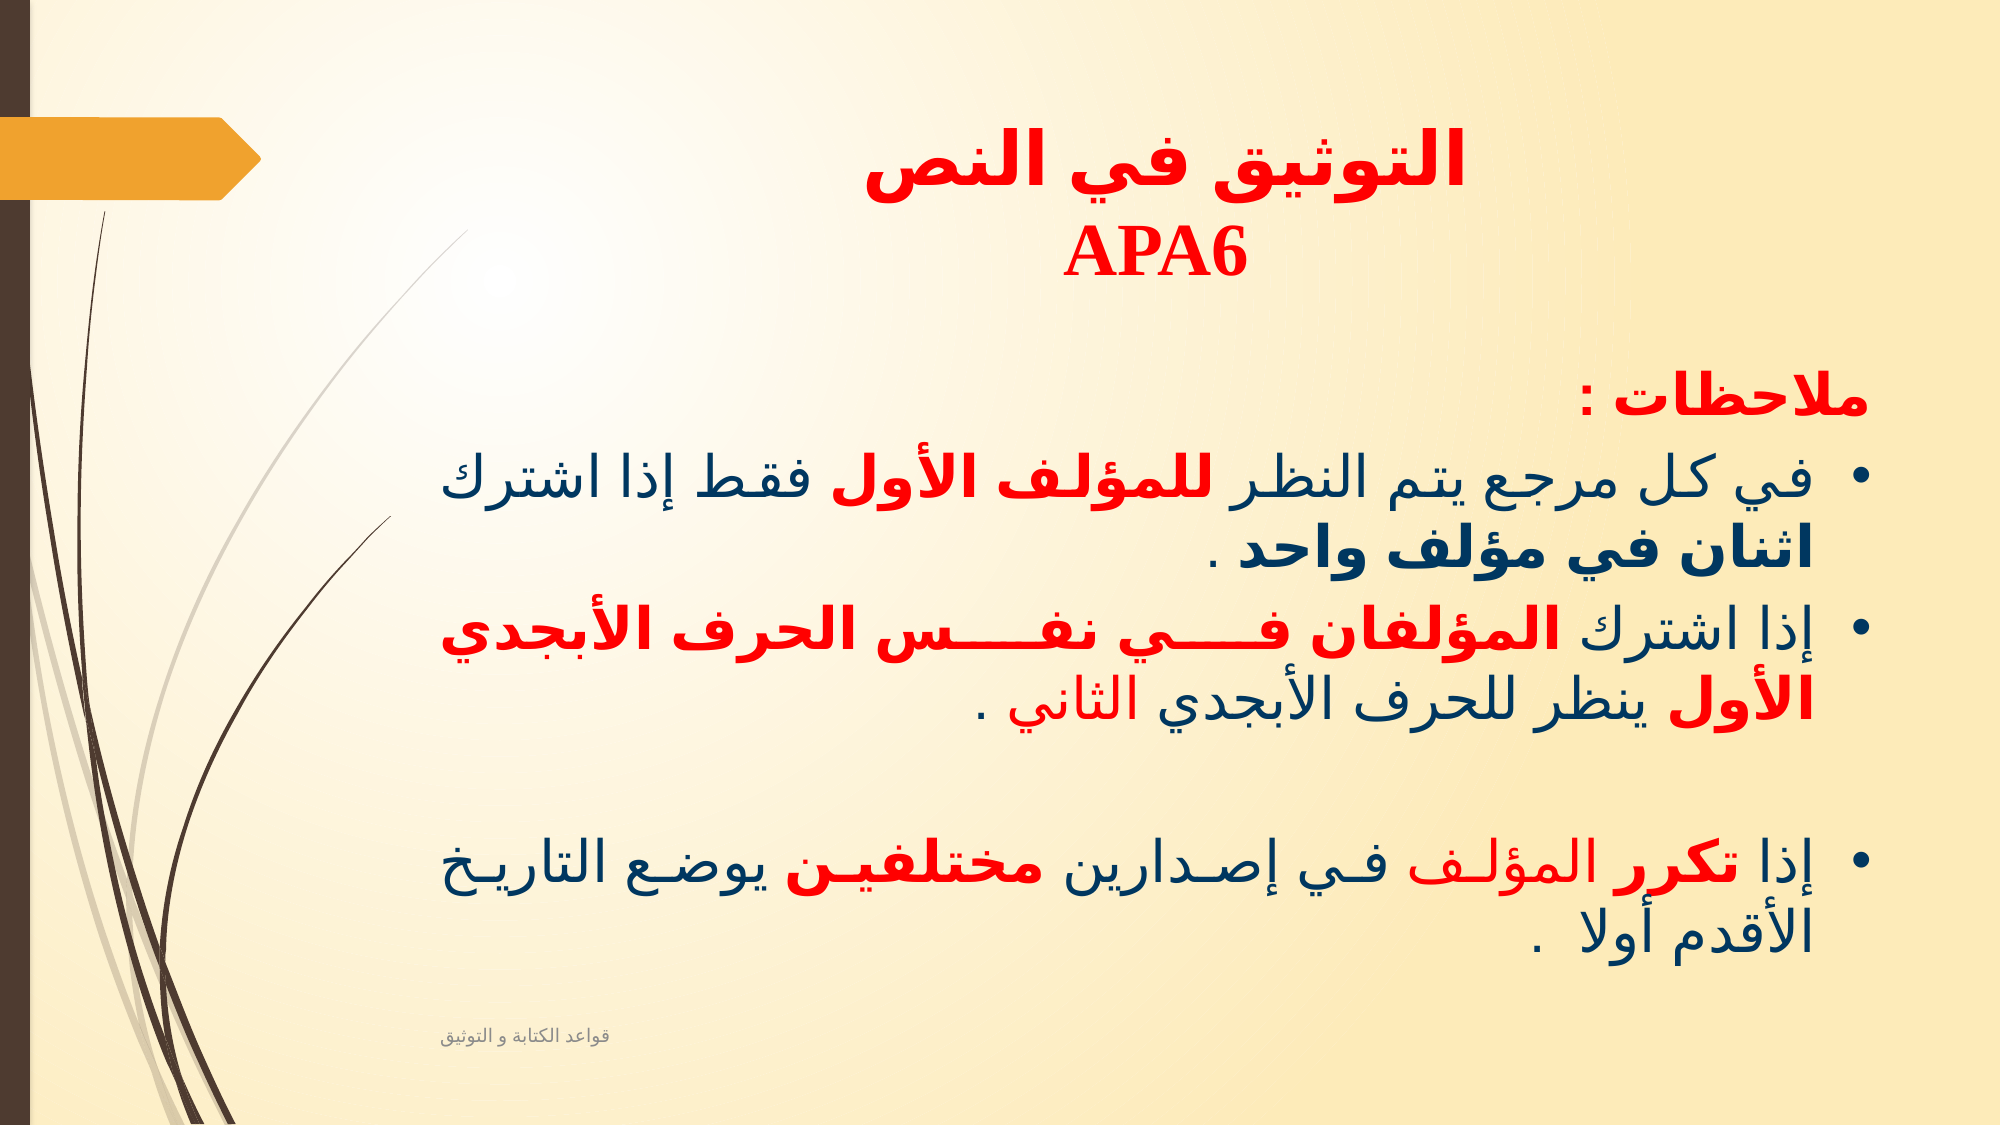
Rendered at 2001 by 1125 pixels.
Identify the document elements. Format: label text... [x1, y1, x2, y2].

footer قواعد الكتابة و التوثيق [424, 1006, 1675, 1067]
list ملاحظات : في كل مرجع يتم النظر للمؤلف الأول فقط إذا اشترك اثنان في مؤلف واحد . إذا اشترك المؤلفان في نفس الحرف الأبجدي الأول ينظر للحرف الأبجدي الثاني . إذا تكرر المؤلف في إصدارين مختلفين يوضع التاريخ الأقدم أولا . [424, 350, 1888, 970]
title التوثيق في النص APA6 [425, 102, 1888, 313]
